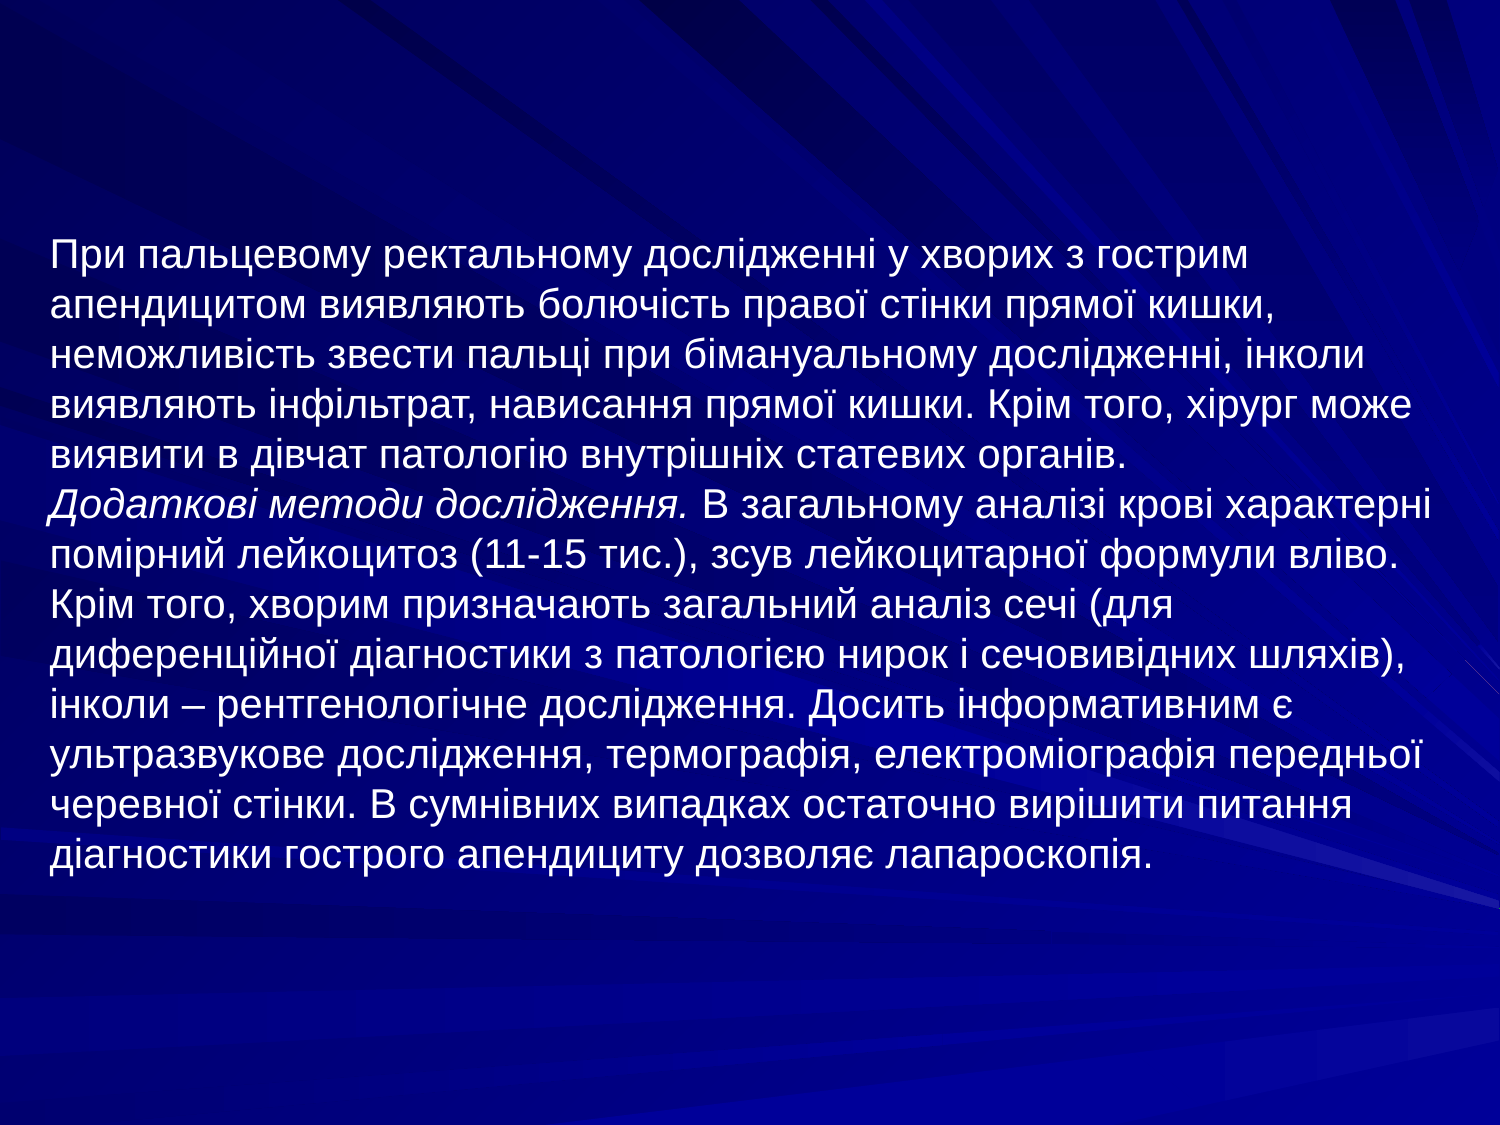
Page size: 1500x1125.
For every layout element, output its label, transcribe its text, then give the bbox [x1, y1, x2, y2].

text_box При пальцевому ректальному дослідженні у хворих з гострим апендицитом виявляють болючість правої стінки прямої кишки, неможливість звести пальці при бімануальному дослідженні, інколи виявляють інфільтрат, нависання прямої кишки. Крім того, хірург може виявити в дівчат патологію внутрішніх статевих органів. Додаткові методи дослідження. В загальному аналізі крові характерні помірний лейкоцитоз (11-15 тис.), зсув лейкоцитарної формули вліво. Крім того, хворим призначають загальний аналіз сечі (для диференційної діагностики з патологією нирок і сечовивідних шляхів), інколи – рентгенологічне дослідження. Досить інформативним є ультразвукове дослідження, термографія, електроміографія передньої черевної стінки. В сумнівних випадках остаточно вирішити питання діагностики гострого апендициту дозволяє лапароскопія. [34, 219, 1450, 885]
